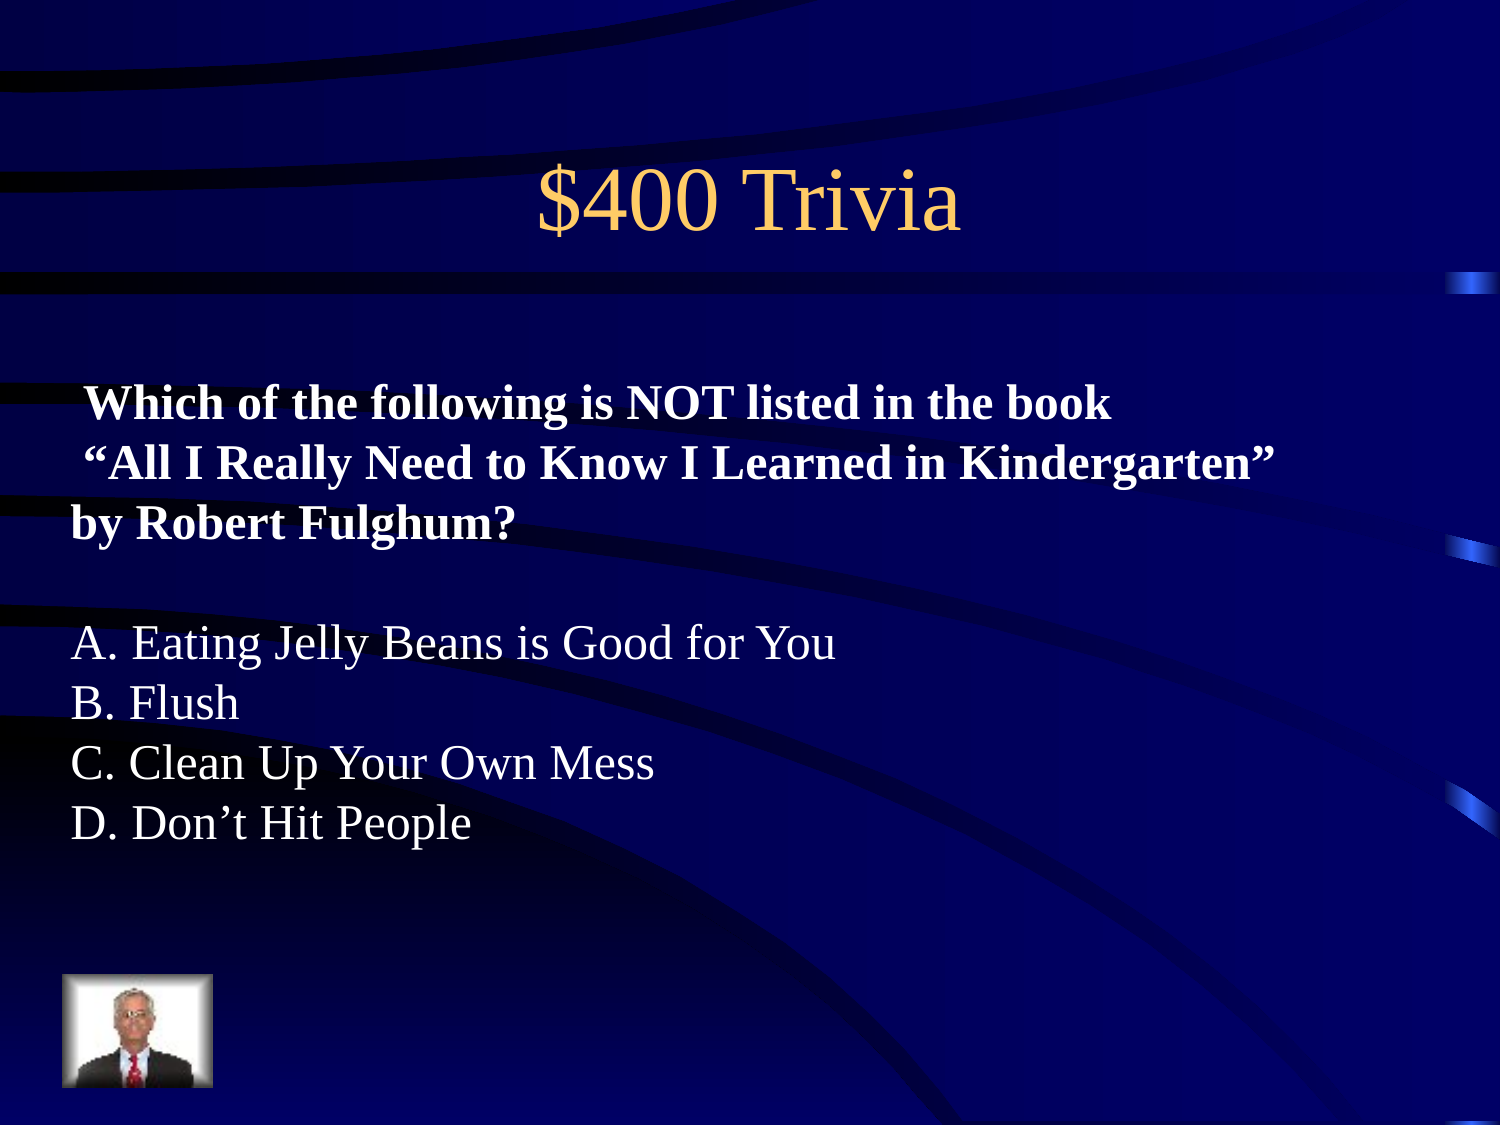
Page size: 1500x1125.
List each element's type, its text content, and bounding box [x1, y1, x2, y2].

text_box Which of the following is NOT listed in the book “All I Really Need to Know I Learned in Kindergarten” by Robert Fulghum? A. Eating Jelly Beans is Good for You B. Flush C. Clean Up Your Own Mess D. Don’t Hit People [55, 362, 1305, 858]
picture [62, 974, 213, 1088]
title $400 Trivia [112, 99, 1388, 288]
